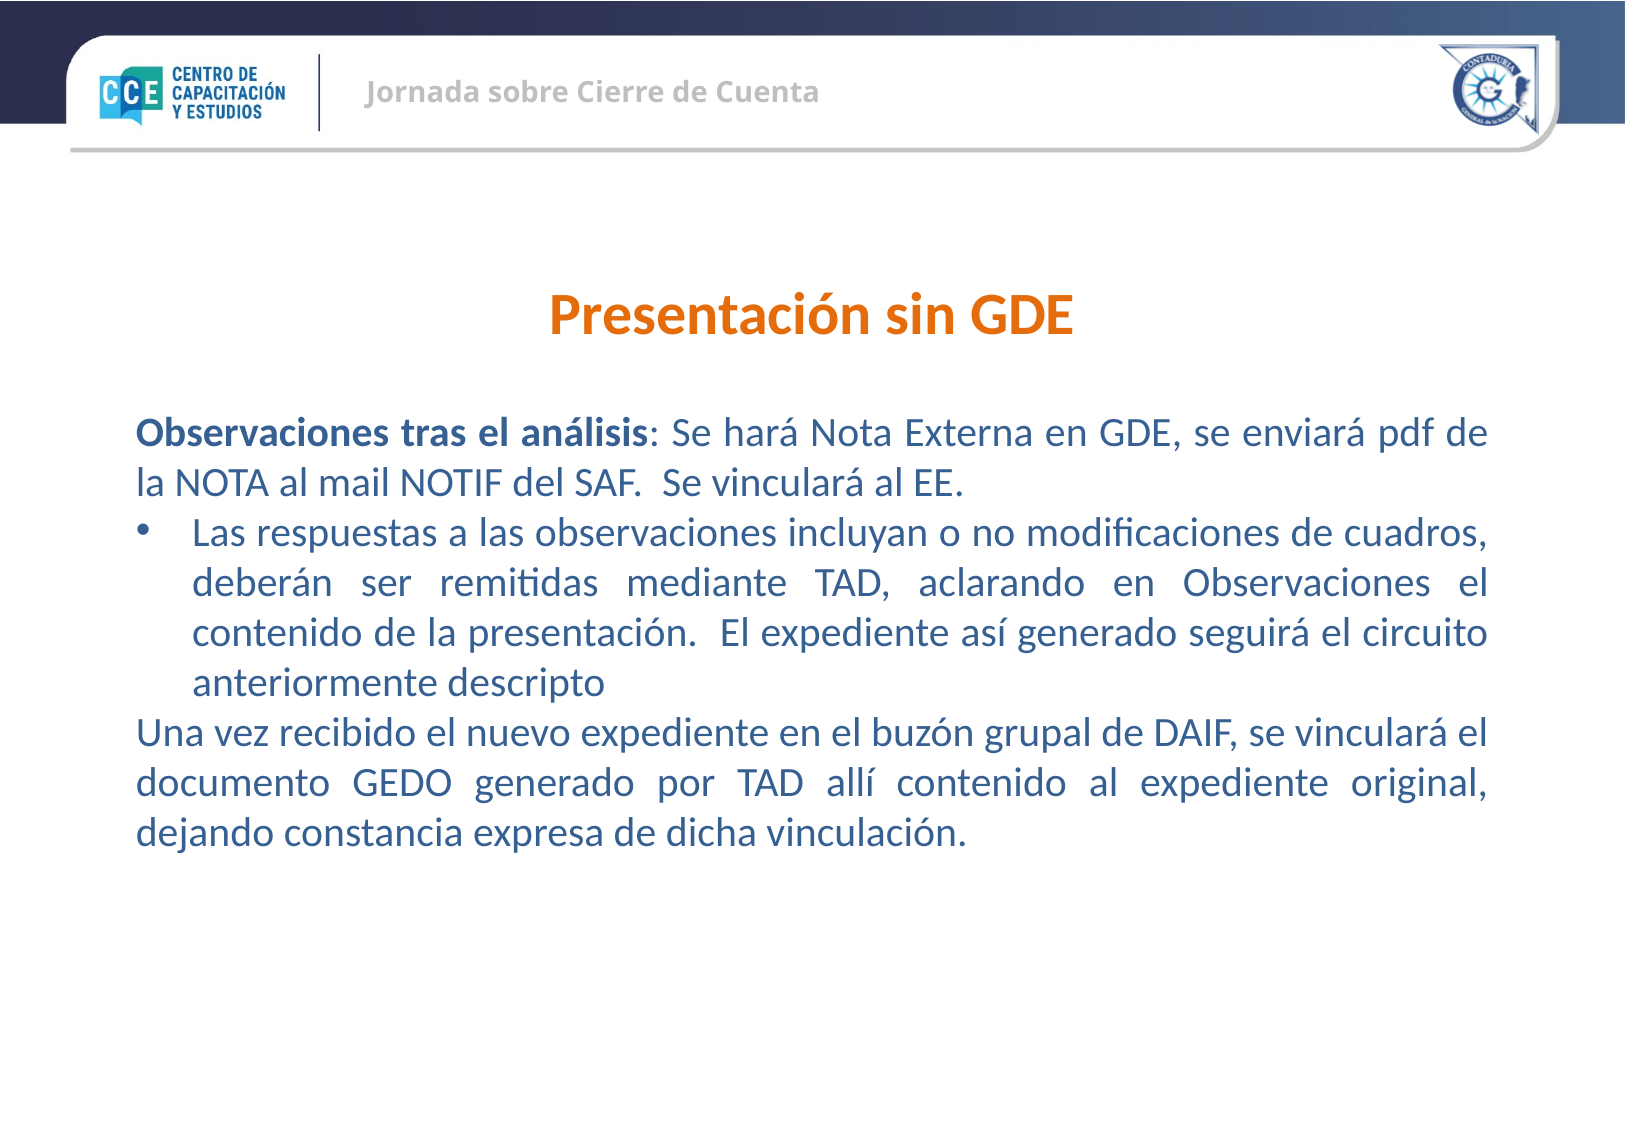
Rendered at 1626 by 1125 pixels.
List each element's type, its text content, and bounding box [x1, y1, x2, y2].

title Presentación sin GDE [0, 267, 1625, 355]
list Observaciones tras el análisis: Se hará Nota Externa en GDE, se enviará pdf de la NOTA al mail NOTIF del SAF. Se vinculará al EE. Las respuestas a las observaciones incluyan o no modificaciones de cuadros, deberán ser remitidas mediante TAD, aclarando en Observaciones el contenido de la presentación. El expediente así generado seguirá el circuito anteriormente descripto Una vez recibido el nuevo expediente en el buzón grupal de DAIF, se vinculará el documento GEDO generado por TAD allí contenido al expediente original, dejando constancia expresa de dicha vinculación. [121, 397, 1504, 986]
picture [0, 1, 1625, 156]
